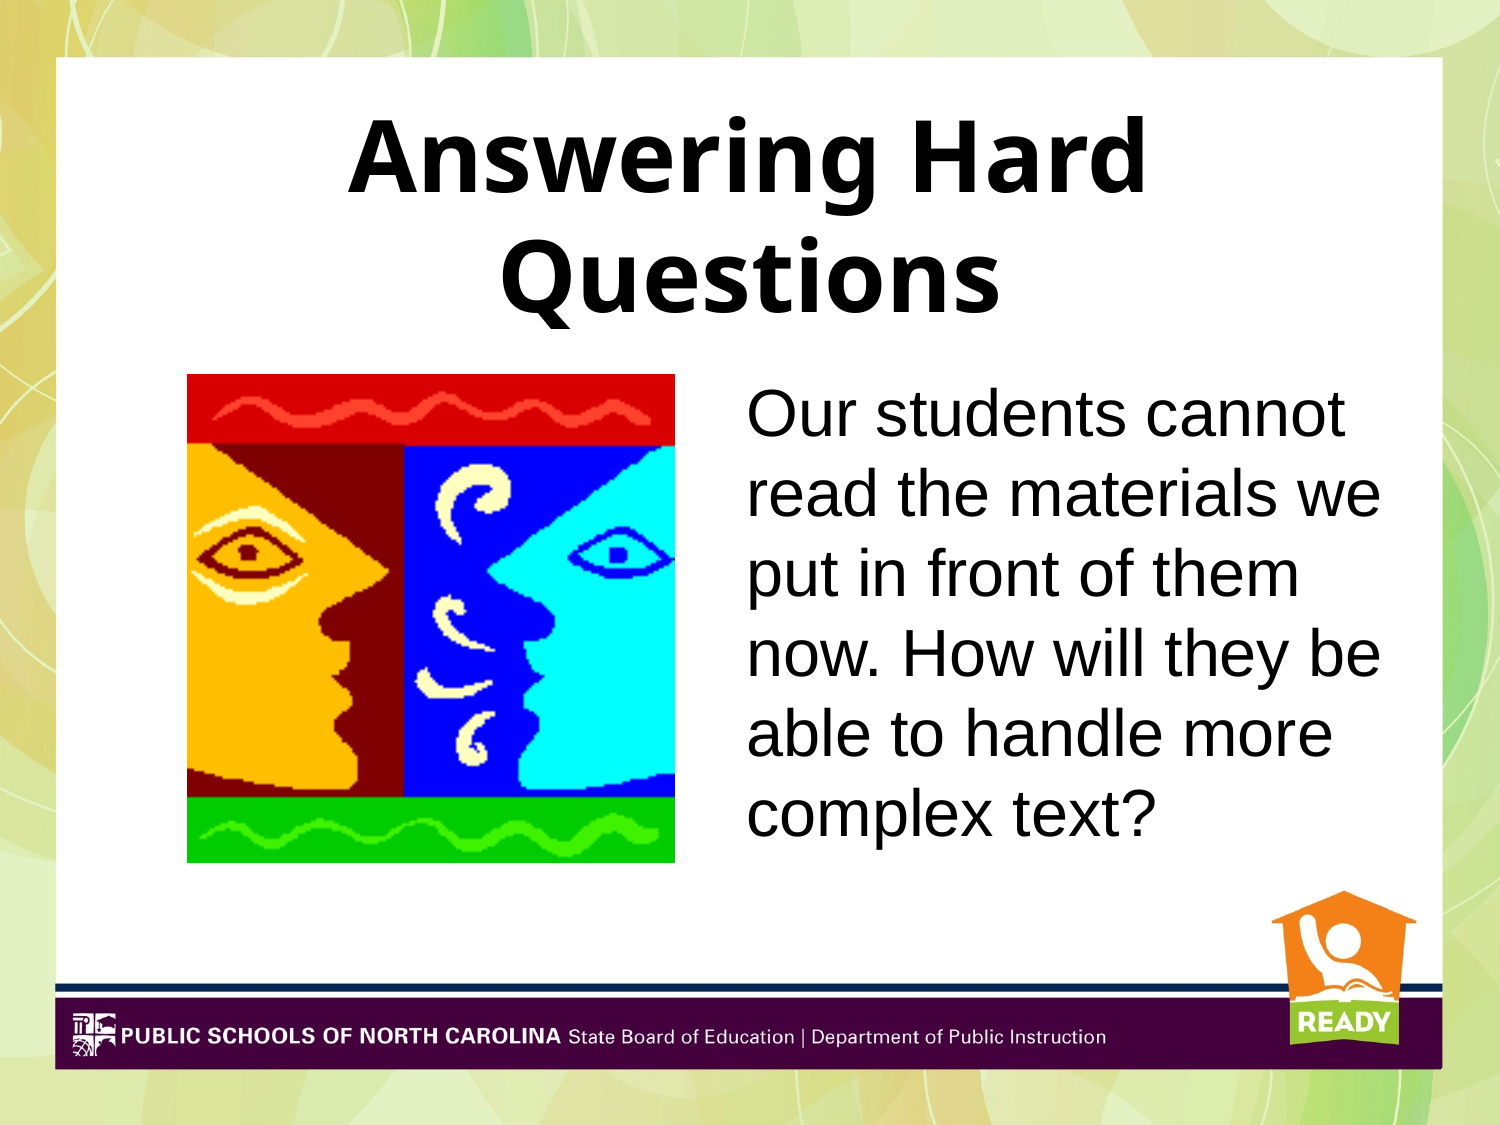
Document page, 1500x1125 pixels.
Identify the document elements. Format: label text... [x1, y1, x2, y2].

title Answering Hard Questions [87, 87, 1413, 338]
picture [0, 0, 1500, 1125]
list Our students cannot read the materials we put in front of them now. How will they be able to handle more complex text? [674, 362, 1413, 988]
